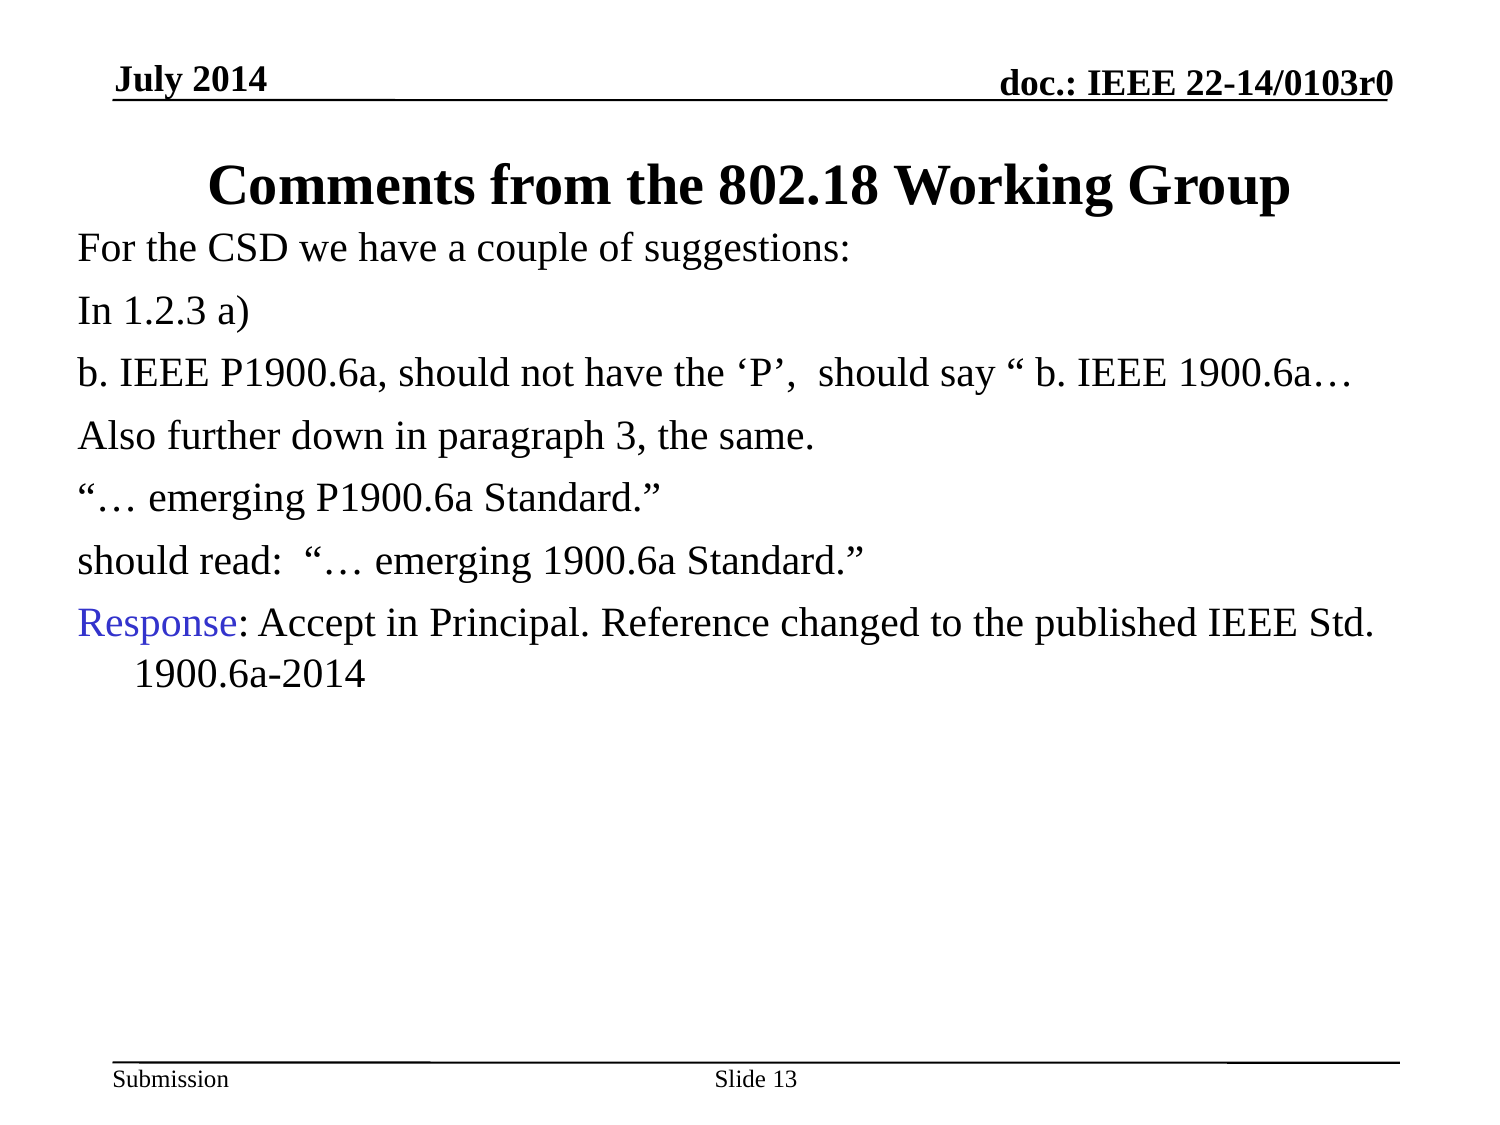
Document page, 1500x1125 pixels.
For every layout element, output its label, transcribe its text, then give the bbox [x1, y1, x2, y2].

slide_number Slide 13 [712, 1061, 800, 1123]
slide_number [114, 54, 423, 100]
list For the CSD we have a couple of suggestions: In 1.2.3 a) b. IEEE P1900.6a, should not have the ‘P’, should say “ b. IEEE 1900.6a… Also further down in paragraph 3, the same. “… emerging P1900.6a Standard.” should read: “… emerging 1900.6a Standard.” Response: Accept in Principal. Reference changed to the published IEEE Std. 1900.6a-2014 [62, 212, 1463, 951]
title Comments from the 802.18 Working Group [112, 112, 1388, 212]
